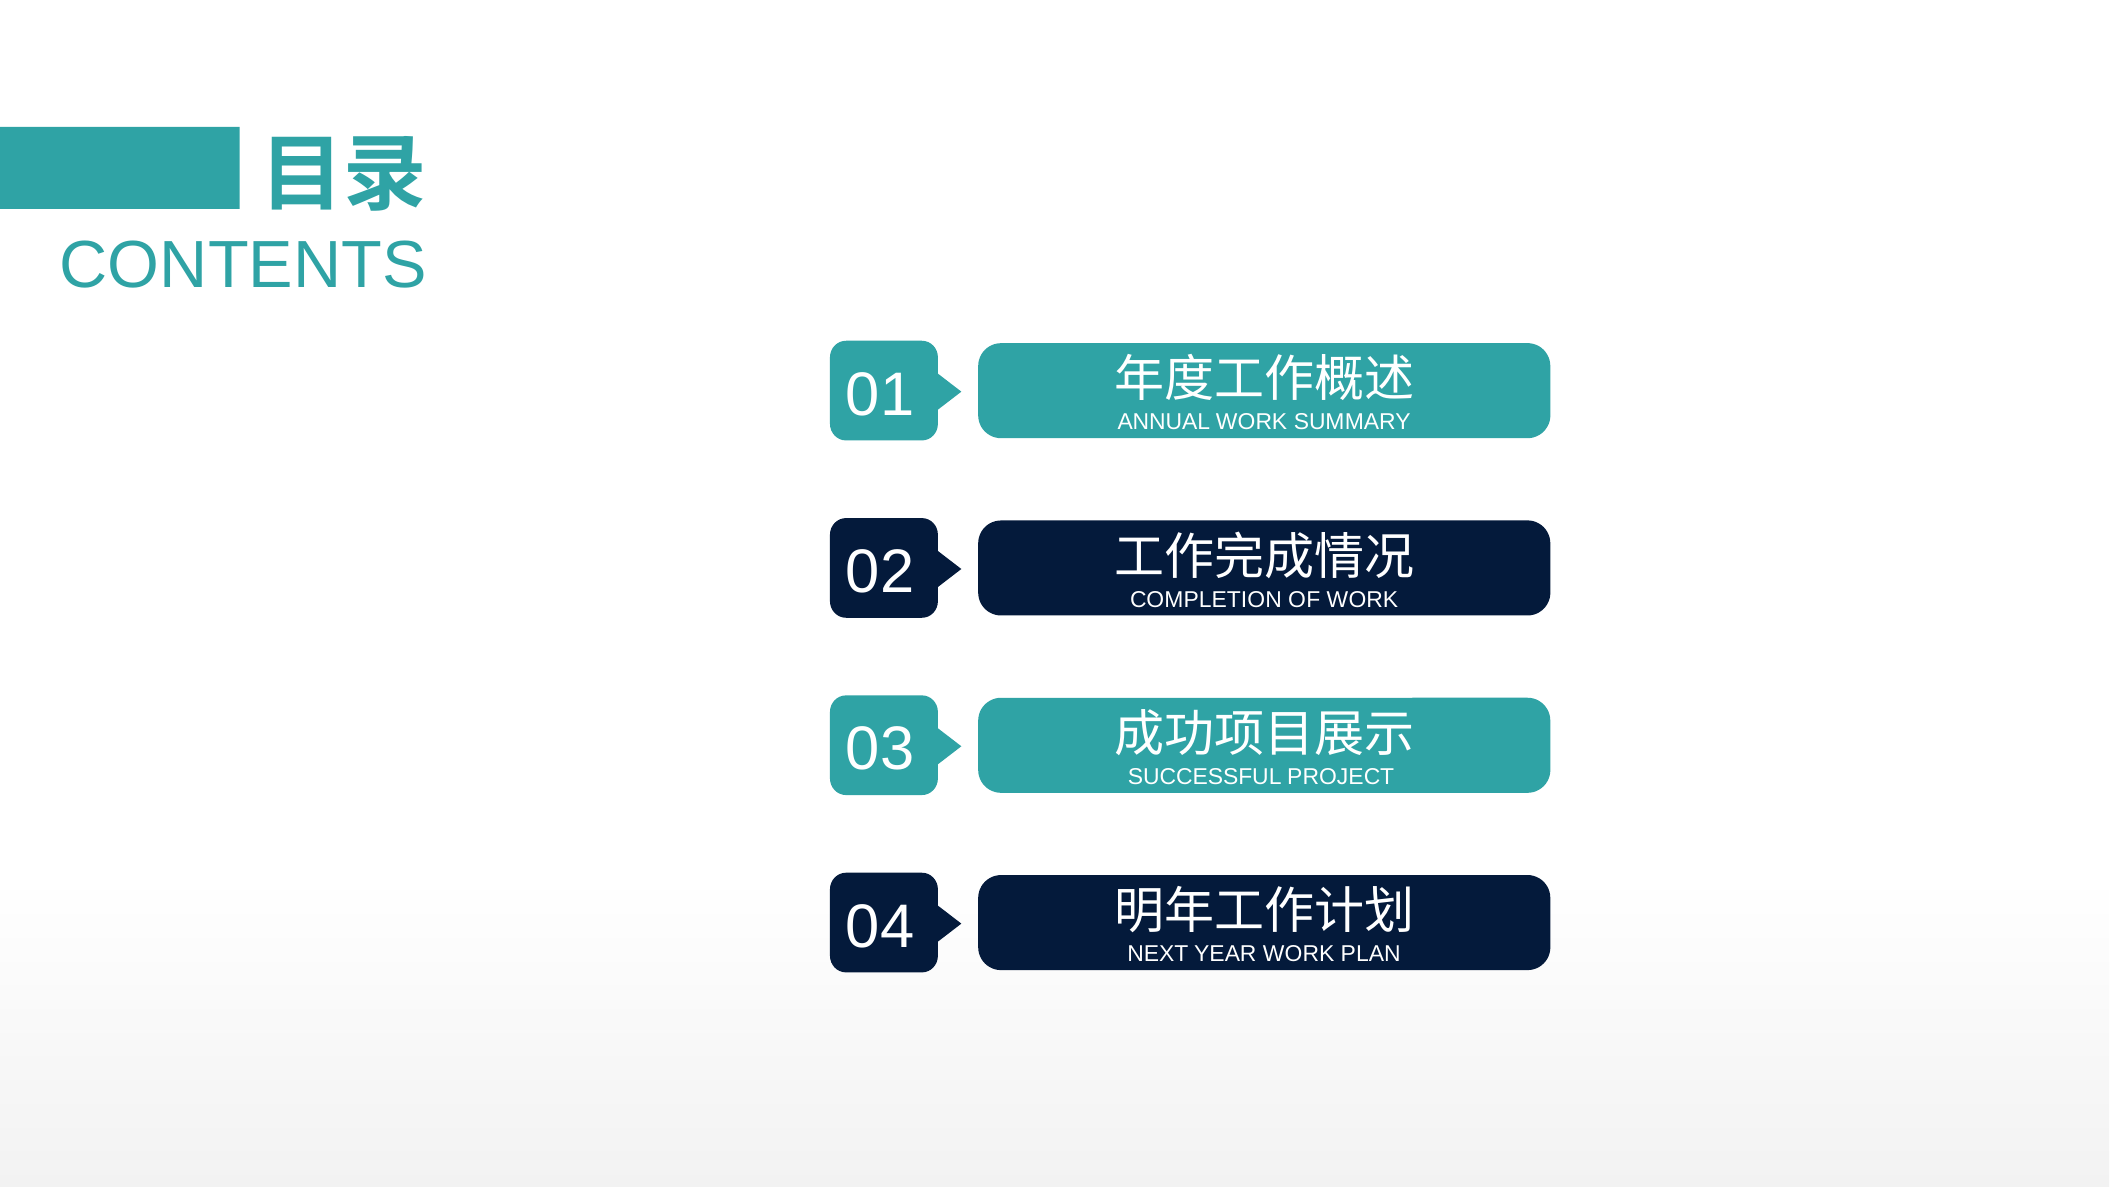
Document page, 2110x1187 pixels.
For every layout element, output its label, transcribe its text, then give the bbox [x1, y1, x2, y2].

text_box 02 [829, 518, 962, 618]
text_box [0, 126, 239, 210]
text_box 目录 [239, 119, 427, 220]
text_box 03 [829, 695, 962, 796]
text_box 明年工作计划 NEXT YEAR WORK PLAN [978, 875, 1551, 971]
text_box CONTENTS [0, 220, 427, 301]
text_box 成功项目展示 SUCCESSFUL PROJECT [978, 697, 1551, 793]
text_box 01 [829, 340, 962, 441]
text_box 年度工作概述 ANNUAL WORK SUMMARY [978, 343, 1551, 439]
text_box 04 [829, 872, 962, 973]
text_box 工作完成情况 COMPLETION OF WORK [978, 520, 1551, 616]
